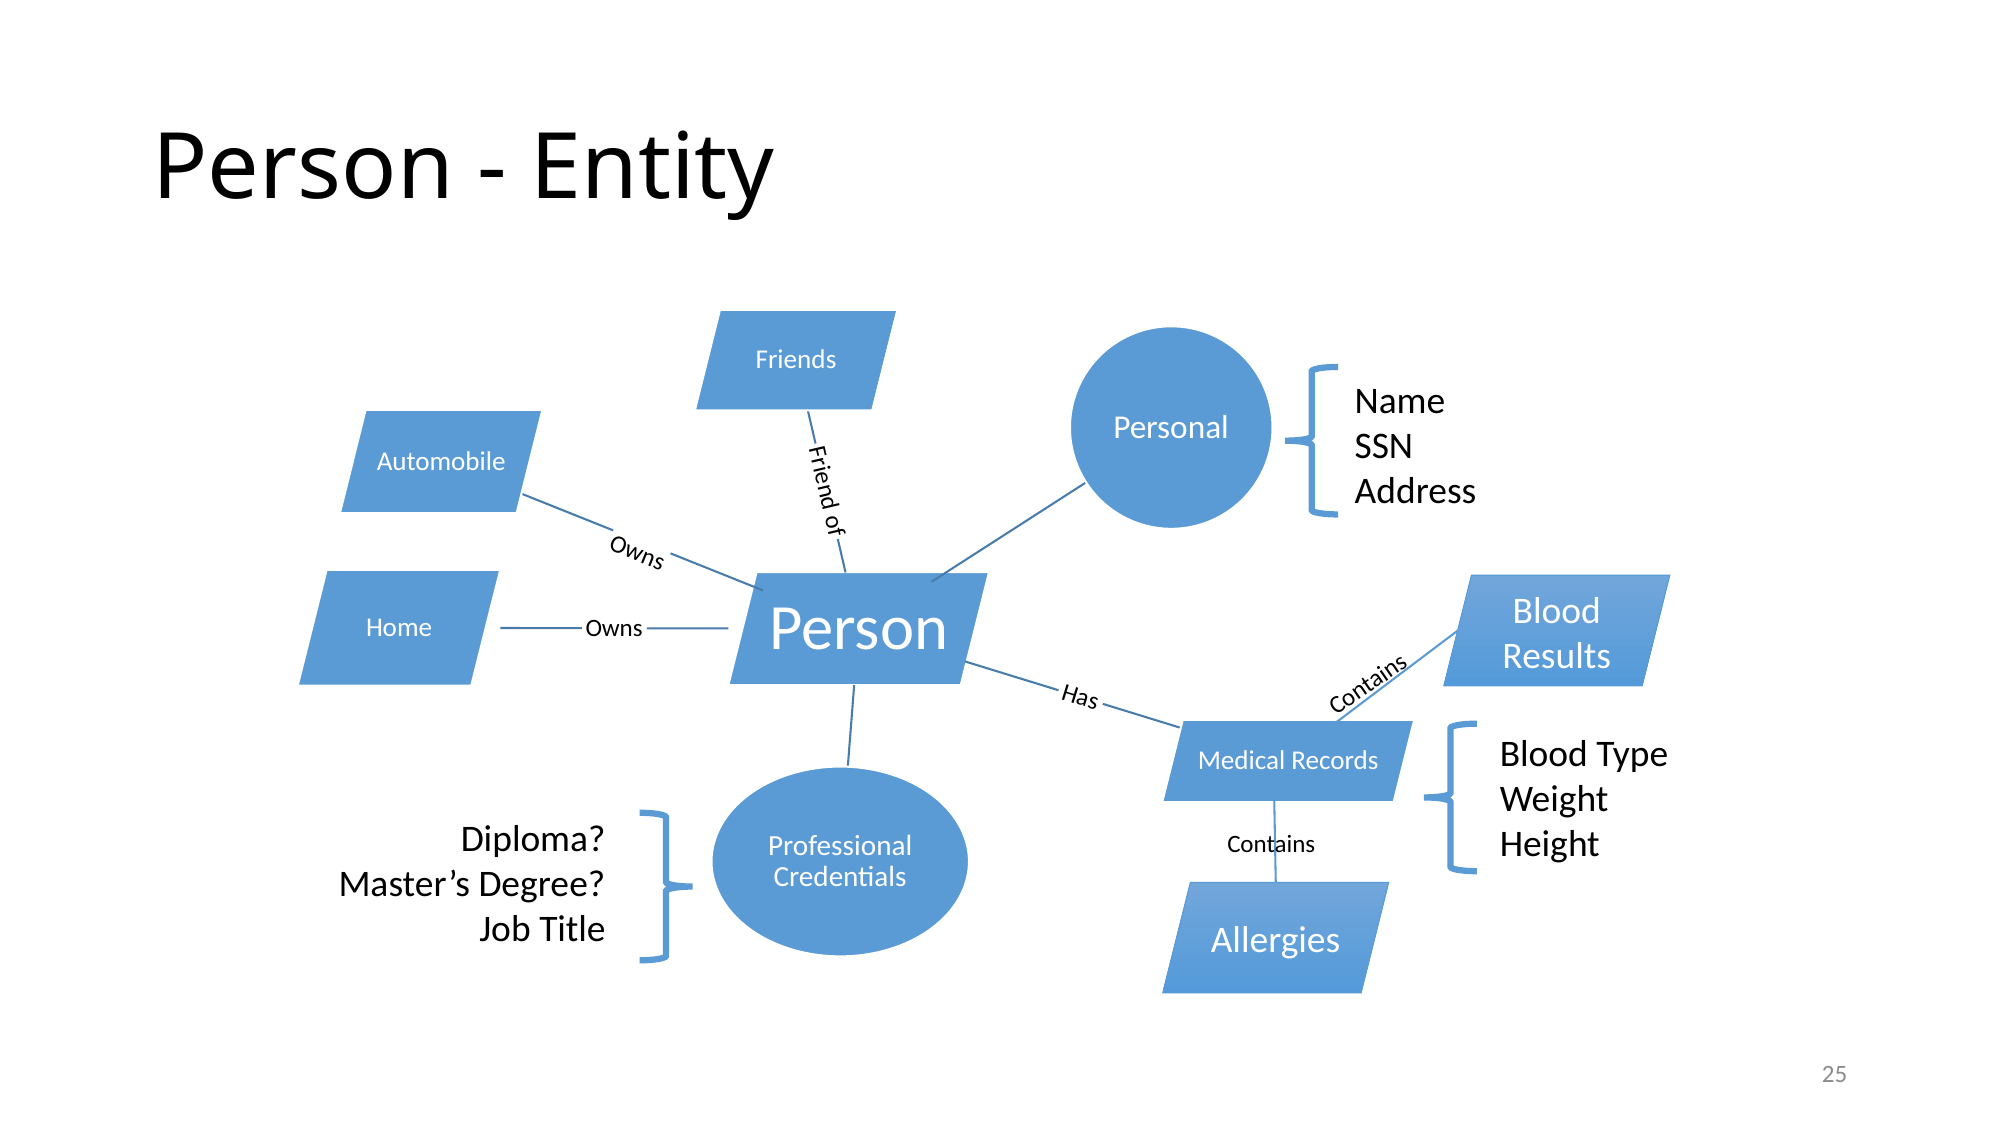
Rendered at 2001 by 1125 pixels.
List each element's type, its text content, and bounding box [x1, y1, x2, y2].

title Person - Entity [137, 59, 1863, 262]
slide_number 25 [1412, 1042, 1863, 1103]
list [137, 262, 1928, 999]
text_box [1299, 630, 1458, 750]
